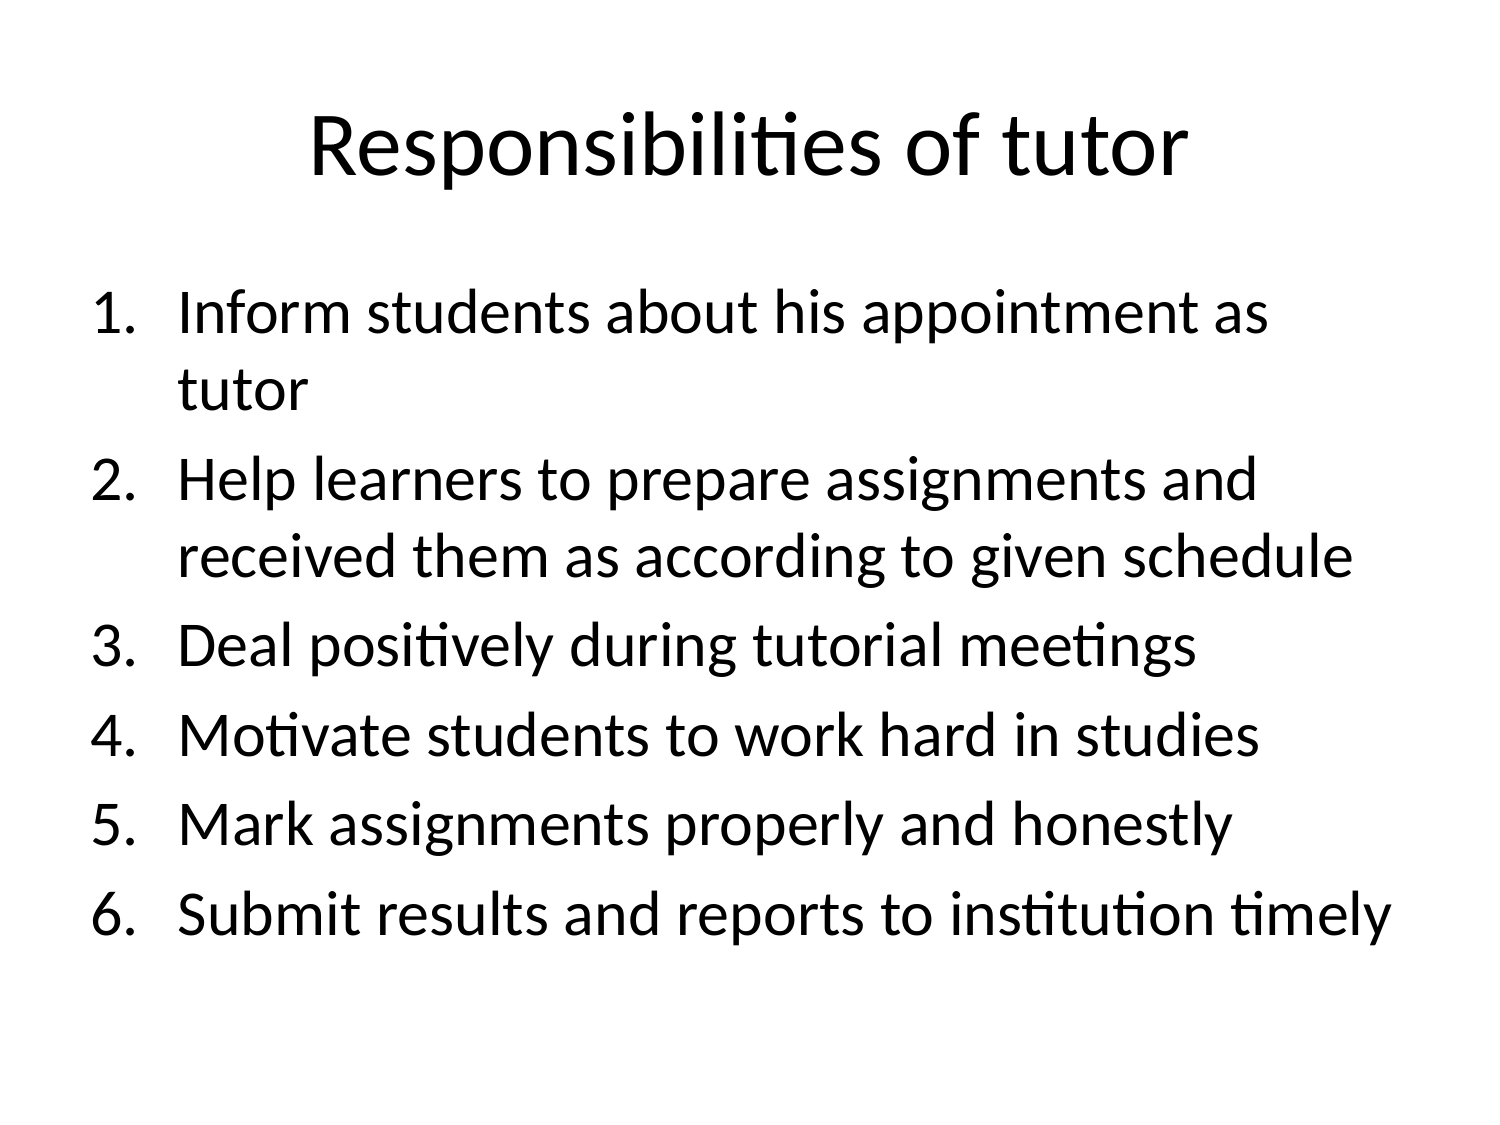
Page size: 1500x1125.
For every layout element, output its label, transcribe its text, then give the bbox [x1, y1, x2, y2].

list Inform students about his appointment as tutor Help learners to prepare assignments and received them as according to given schedule Deal positively during tutorial meetings Motivate students to work hard in studies Mark assignments properly and honestly Submit results and reports to institution timely [75, 262, 1425, 1005]
title Responsibilities of tutor [75, 45, 1425, 233]
